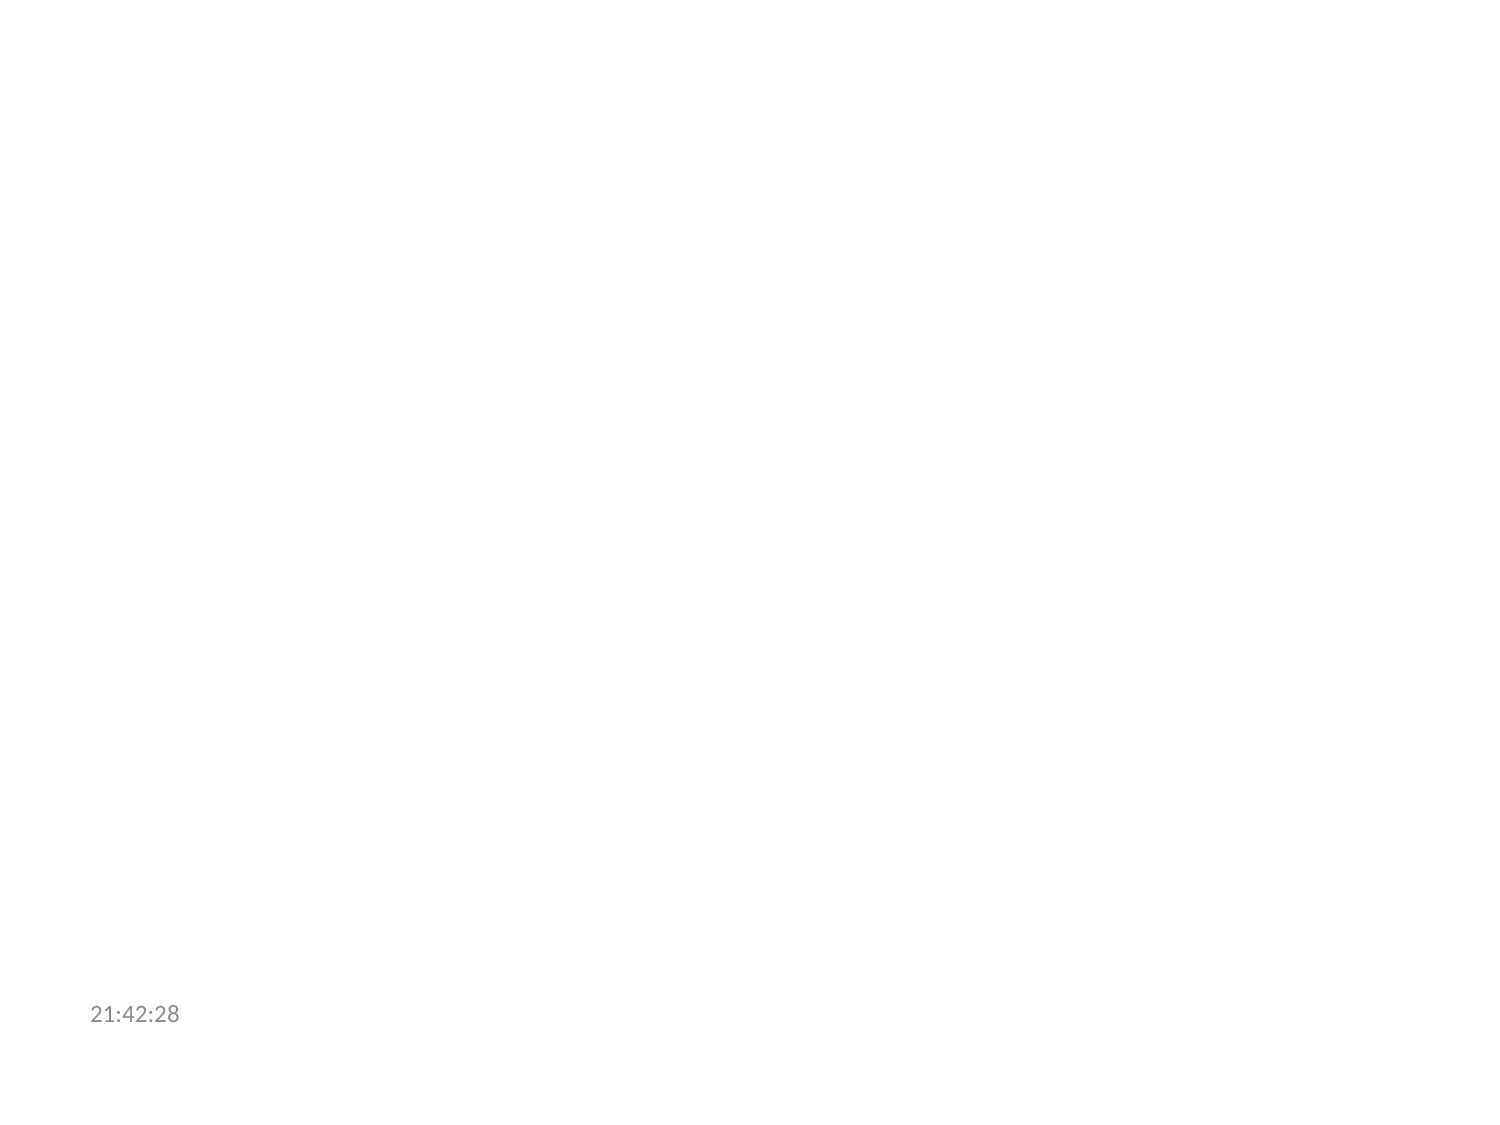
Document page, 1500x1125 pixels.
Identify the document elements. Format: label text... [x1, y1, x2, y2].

text_box 15:35:09 [75, 982, 425, 1043]
